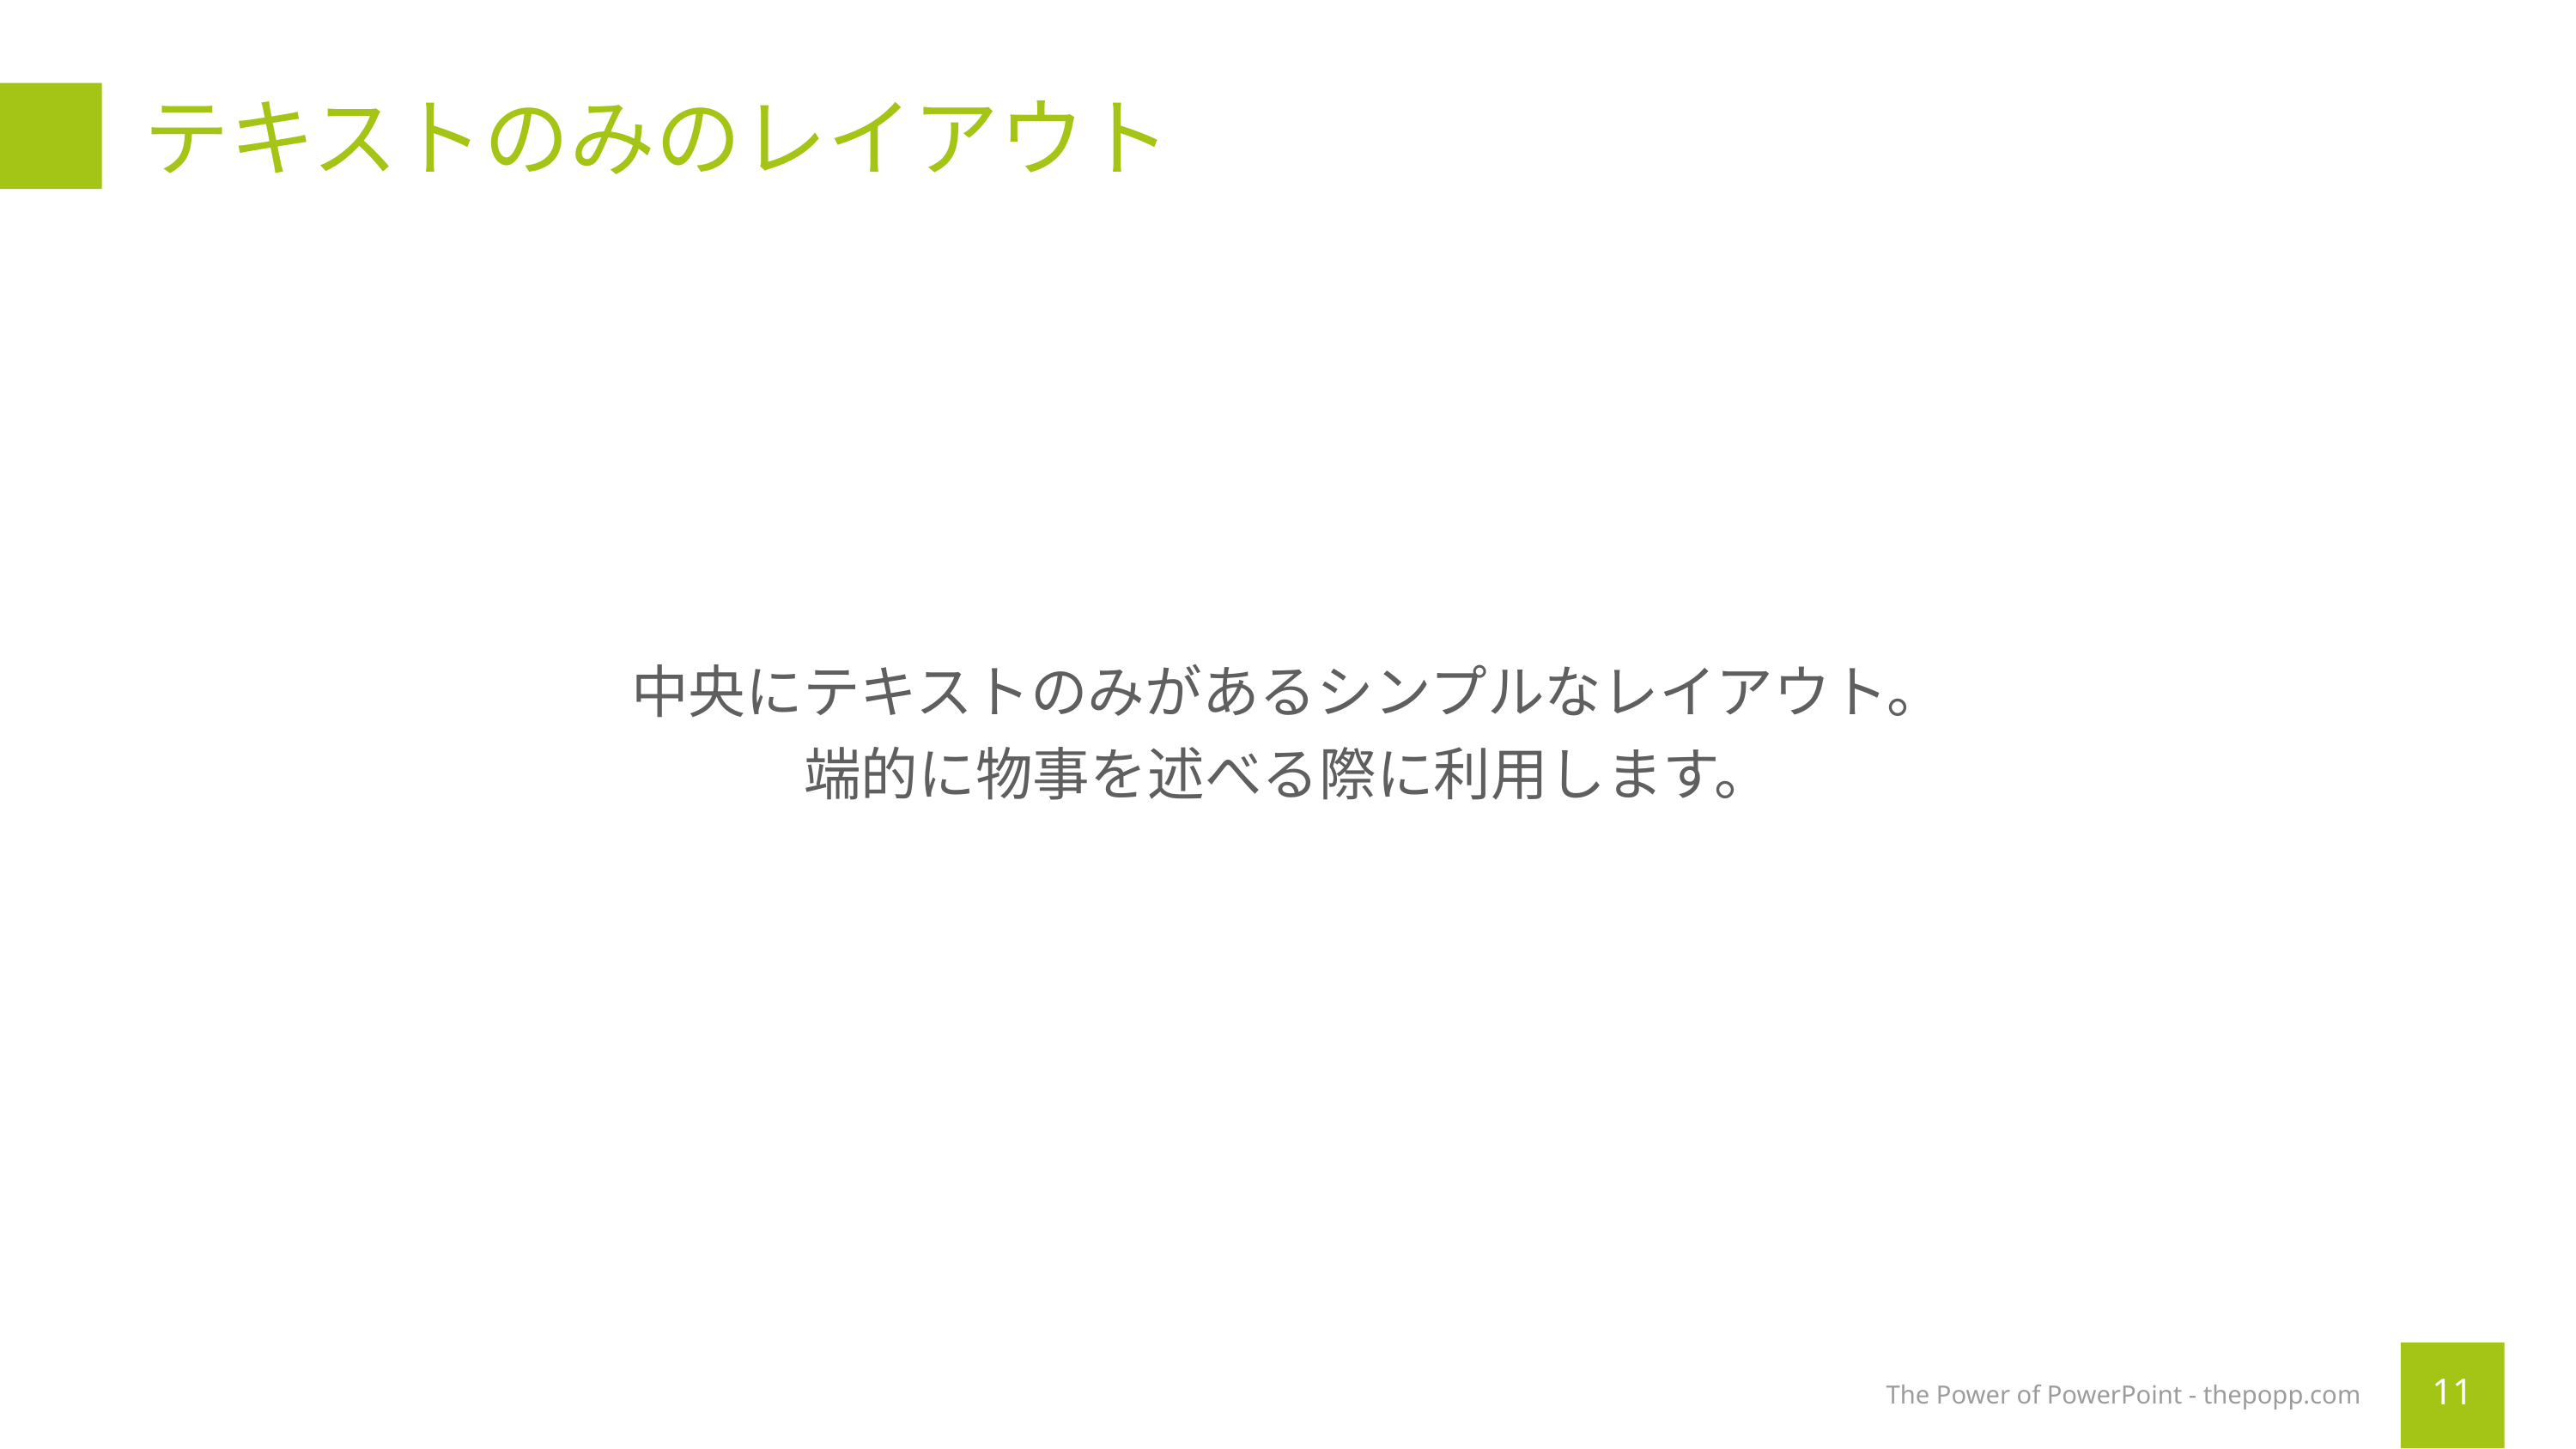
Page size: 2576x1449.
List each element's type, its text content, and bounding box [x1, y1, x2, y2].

slide_number 11 [2400, 1355, 2505, 1433]
title テキストのみのレイアウト [131, 66, 2482, 219]
list 中央にテキストのみがあるシンプルなレイアウト。 端的に物事を述べる際に利用します。 [370, 429, 2206, 1019]
footer The Power of PowerPoint - thepopp.com [1504, 1355, 2374, 1433]
